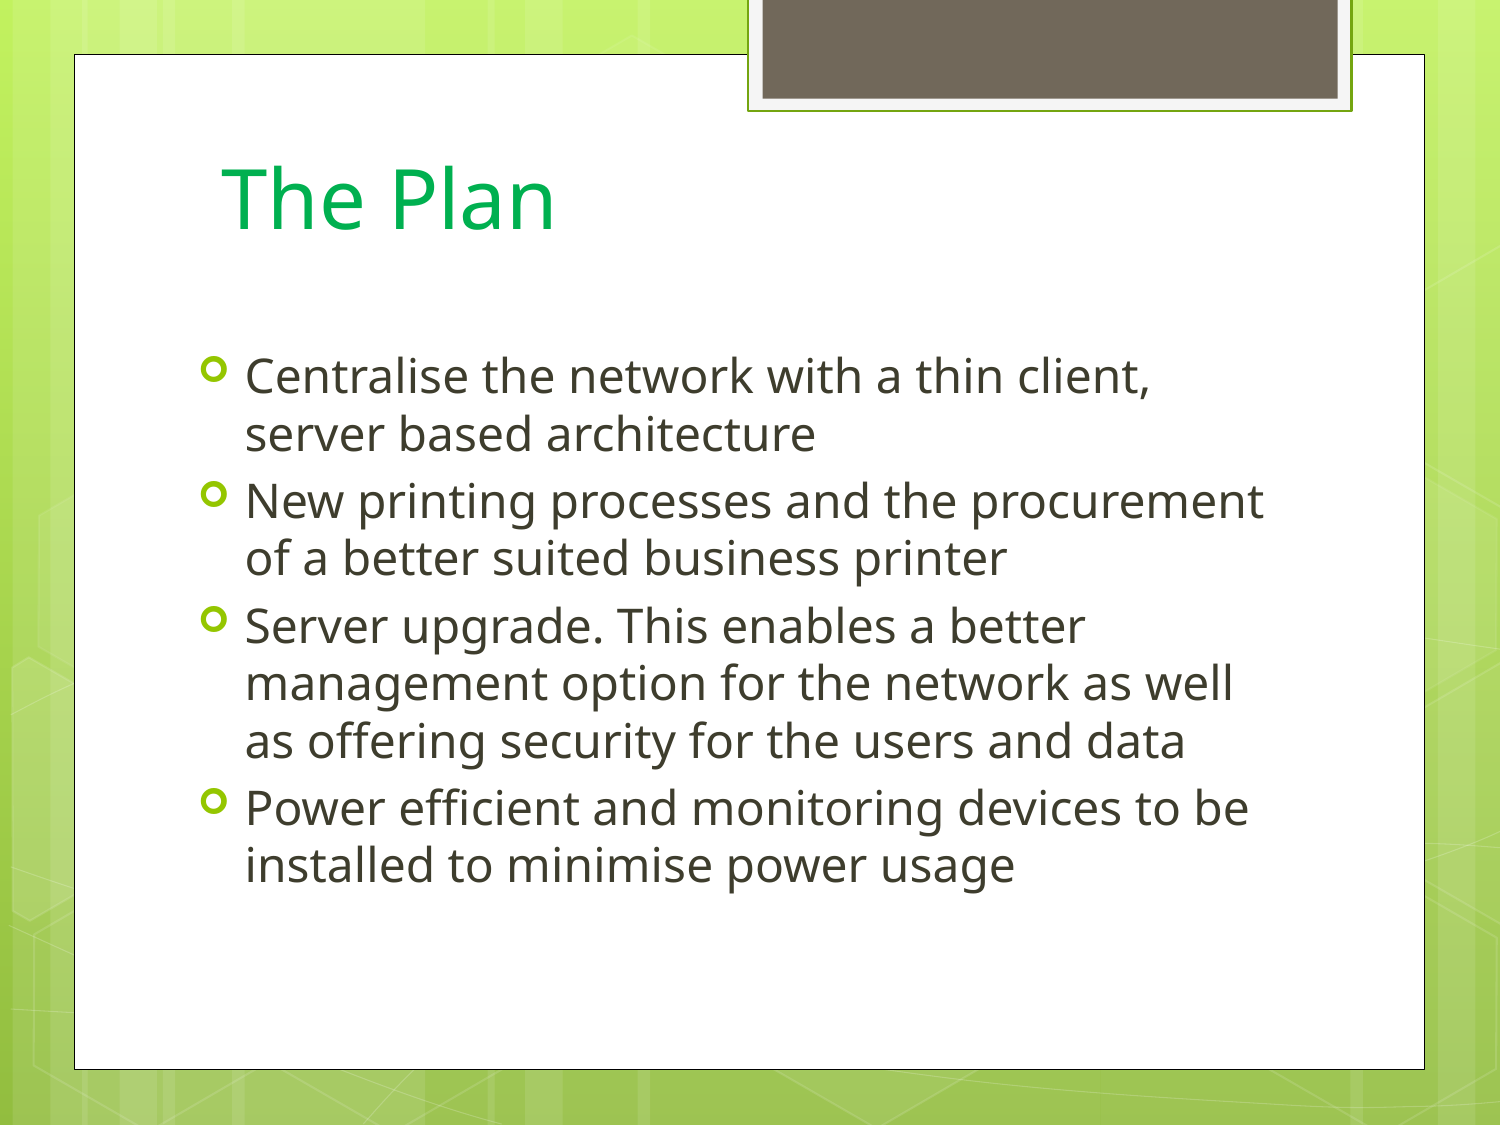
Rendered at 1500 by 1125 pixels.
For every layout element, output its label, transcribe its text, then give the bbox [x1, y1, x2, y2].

title The Plan [206, 137, 597, 254]
list Centralise the network with a thin client, server based architecture New printing processes and the procurement of a better suited business printer Server upgrade. This enables a better management option for the network as well as offering security for the users and data Power efficient and monitoring devices to be installed to minimise power usage [171, 338, 1283, 914]
